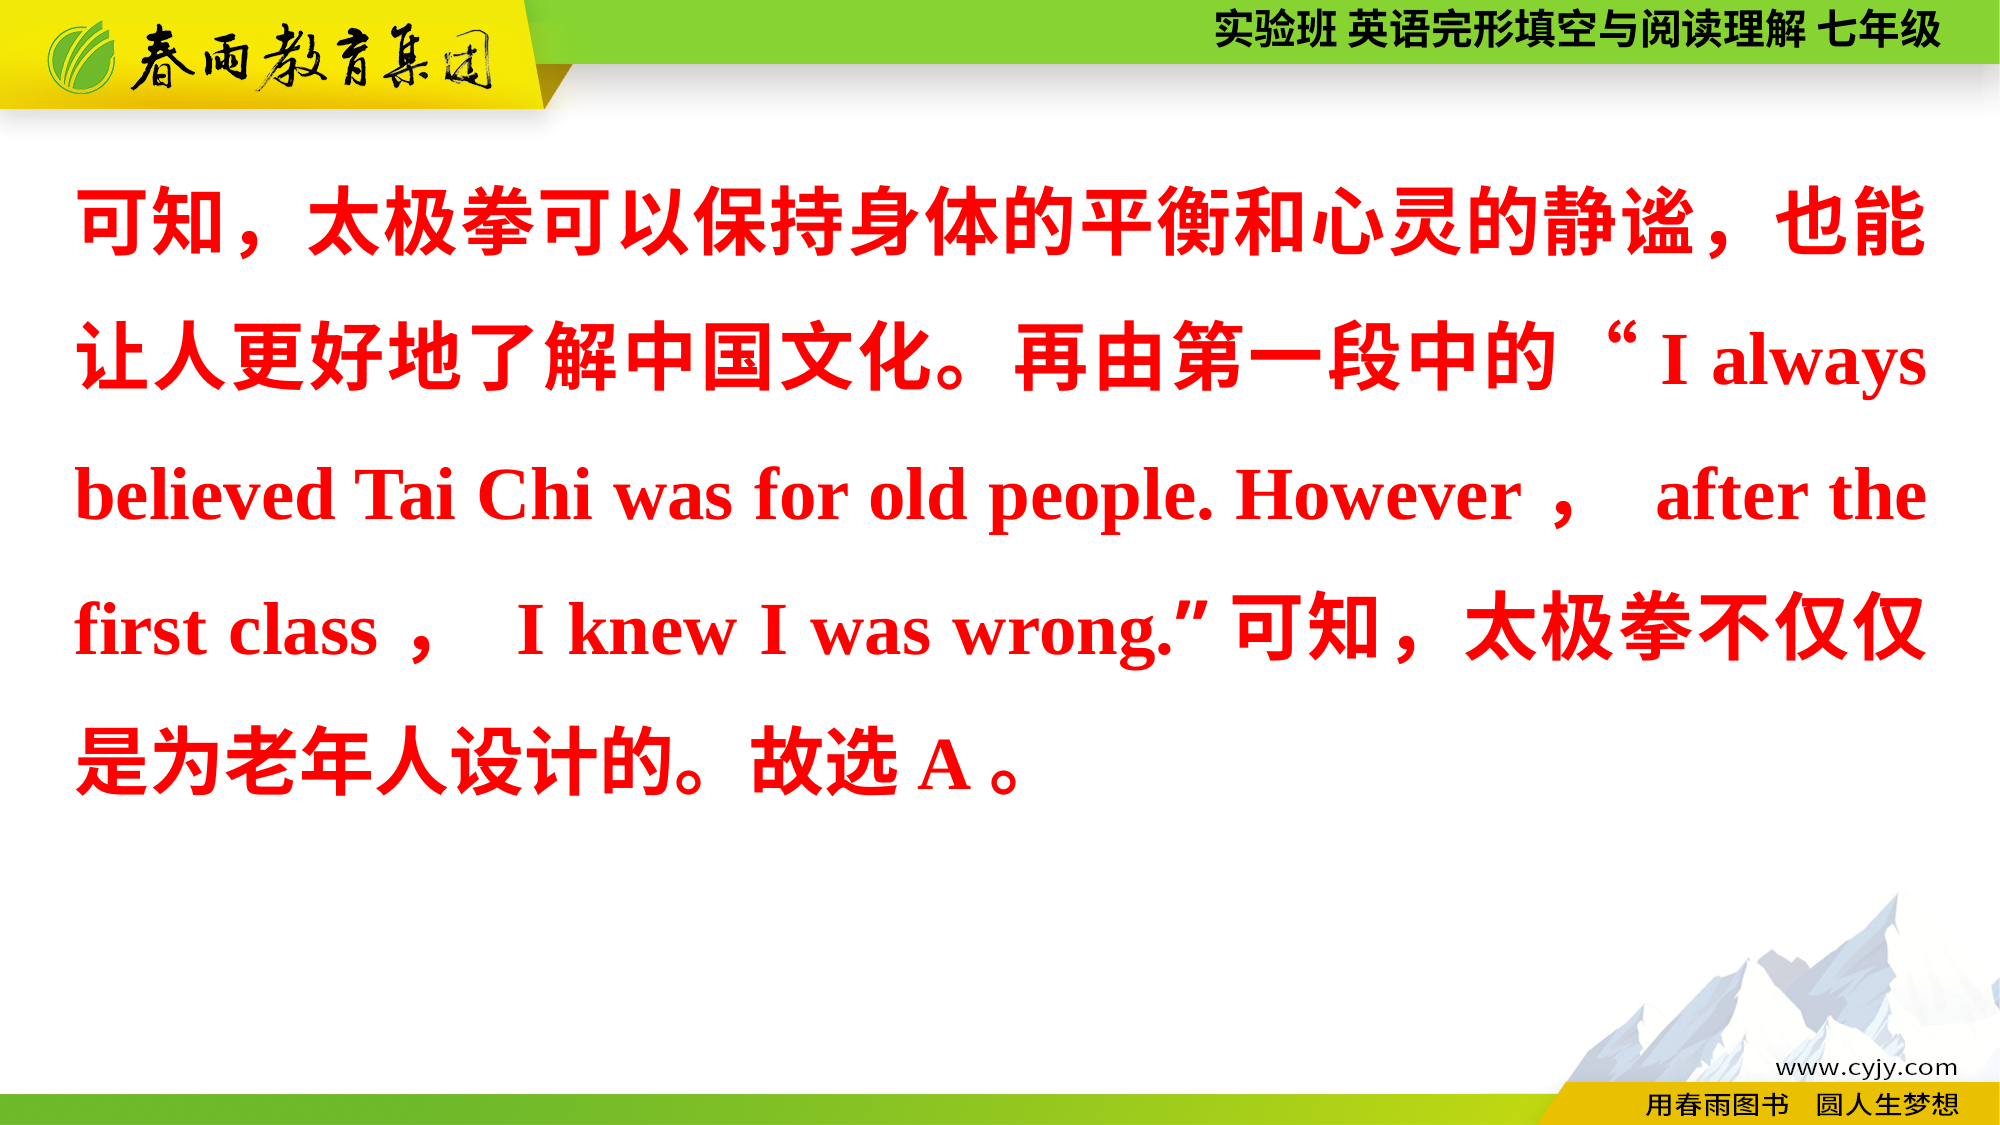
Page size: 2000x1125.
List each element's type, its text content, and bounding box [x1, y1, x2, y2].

picture [0, 0, 2000, 1125]
list 可知，太极拳可以保持身体的平衡和心灵的静谧，也能让人更好地了解中国文化。再由第一段中的“I always believed Tai Chi was for old people. However， after the first class， I knew I was wrong.”可知，太极拳不仅仅是为老年人设计的。故选A。 [59, 122, 1944, 819]
